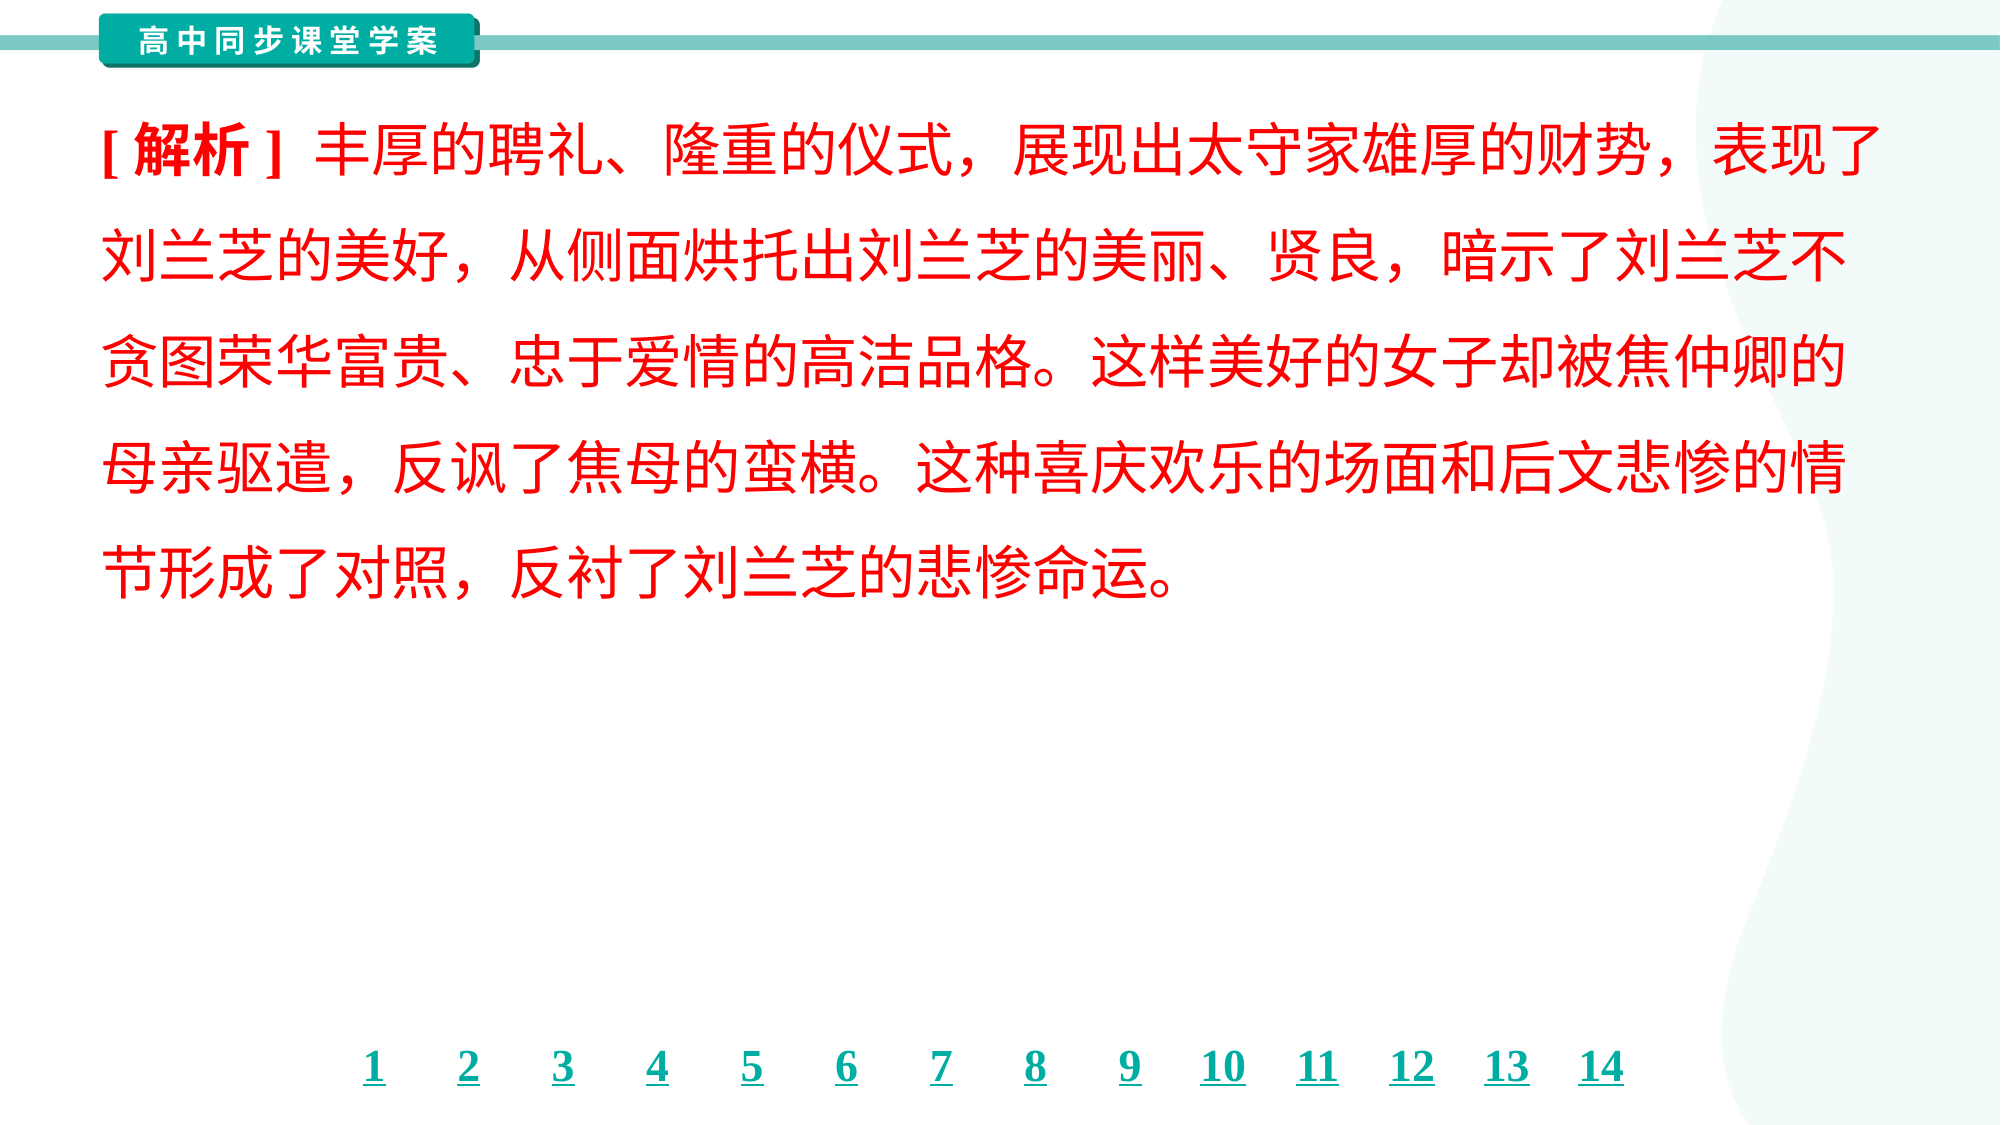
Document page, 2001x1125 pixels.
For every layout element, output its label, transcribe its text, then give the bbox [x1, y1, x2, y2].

text_box [解析] 丰厚的聘礼、隆重的仪式，展现出太守家雄厚的财势，表现了 刘兰芝的美好，从侧面烘托出刘兰芝的美丽、贤良，暗示了刘兰芝不 贪图荣华富贵、忠于爱情的高洁品格。这样美好的女子却被焦仲卿的 母亲驱遣，反讽了焦母的蛮横。这种喜庆欢乐的场面和后文悲惨的情 节形成了对照，反衬了刘兰芝的悲惨命运。 [100, 76, 1899, 595]
picture [0, 0, 2000, 1125]
